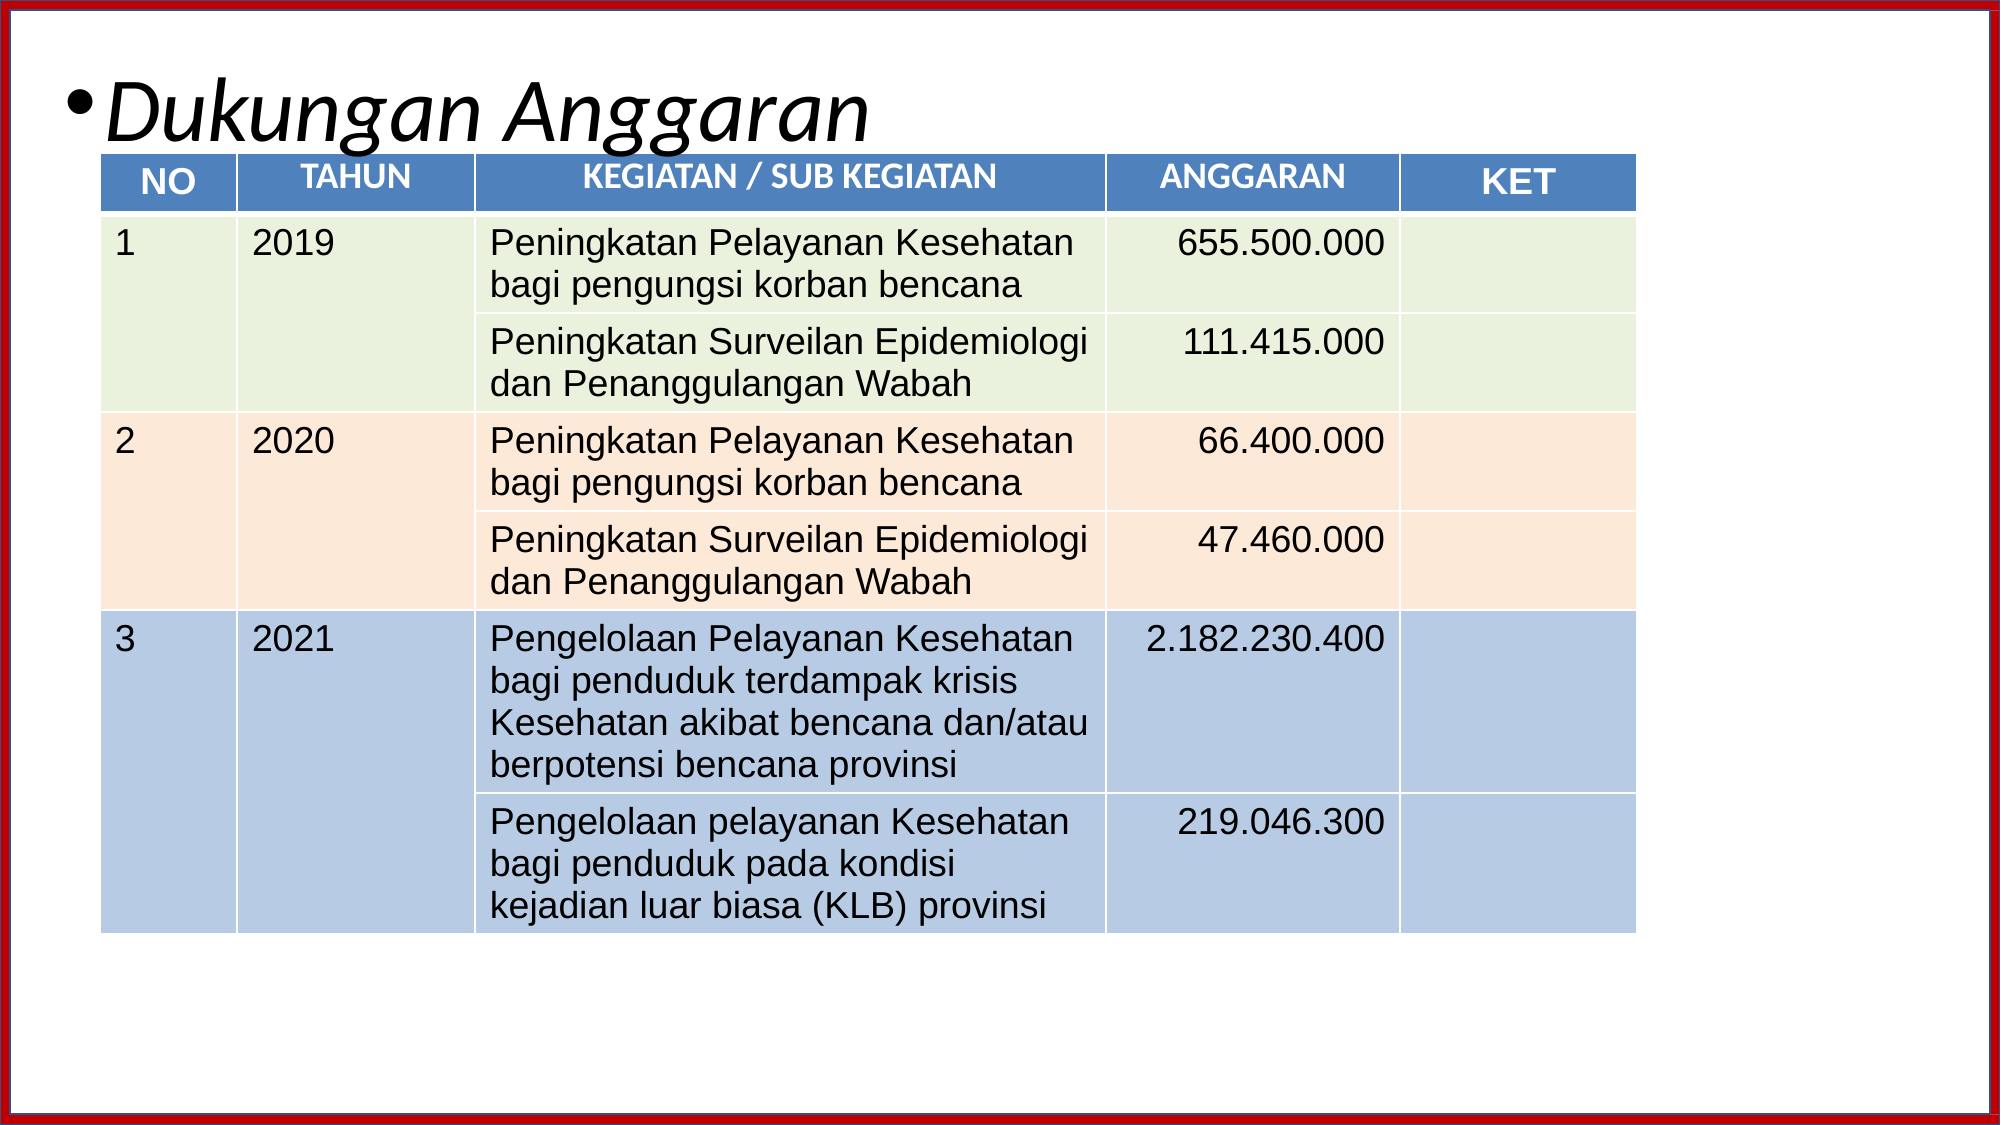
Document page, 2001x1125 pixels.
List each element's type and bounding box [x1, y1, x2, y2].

text_box [0, 0, 2000, 1125]
